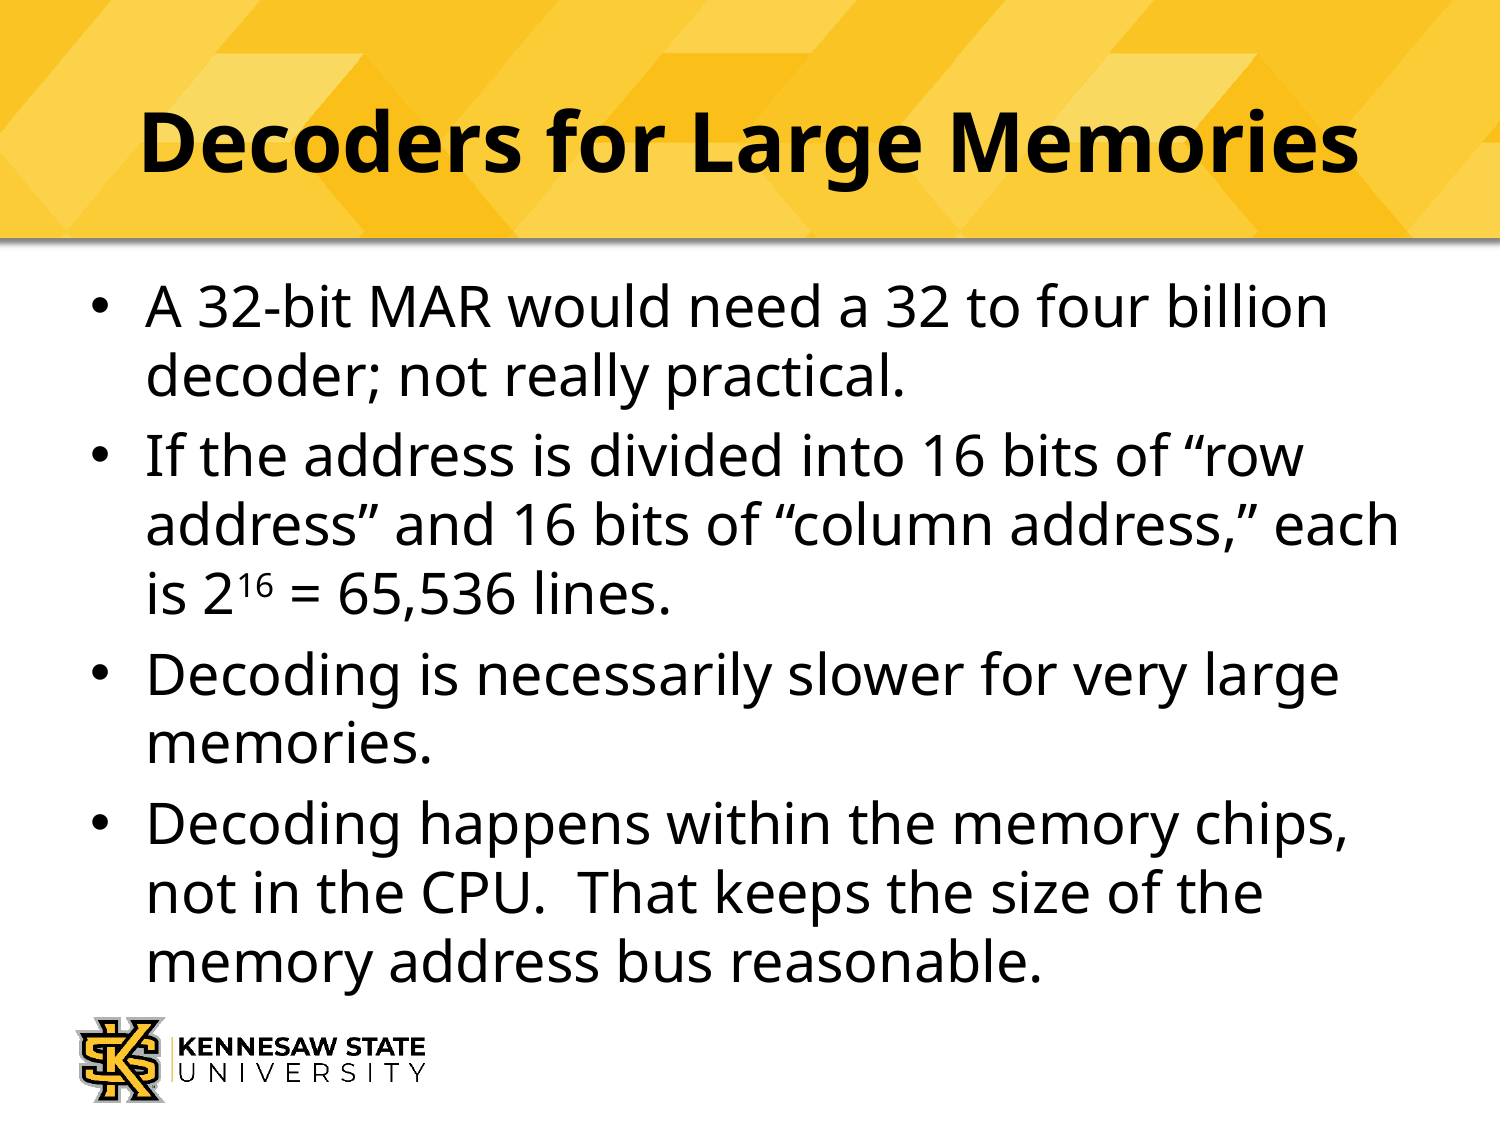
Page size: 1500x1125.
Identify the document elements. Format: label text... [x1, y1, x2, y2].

list A 32-bit MAR would need a 32 to four billion decoder; not really practical. If the address is divided into 16 bits of “row address” and 16 bits of “column address,” each is 216 = 65,536 lines. Decoding is necessarily slower for very large memories. Decoding happens within the memory chips, not in the CPU. That keeps the size of the memory address bus reasonable. [75, 262, 1425, 1005]
picture [0, 0, 1500, 251]
title Decoders for Large Memories [75, 45, 1425, 233]
picture [75, 1017, 425, 1103]
